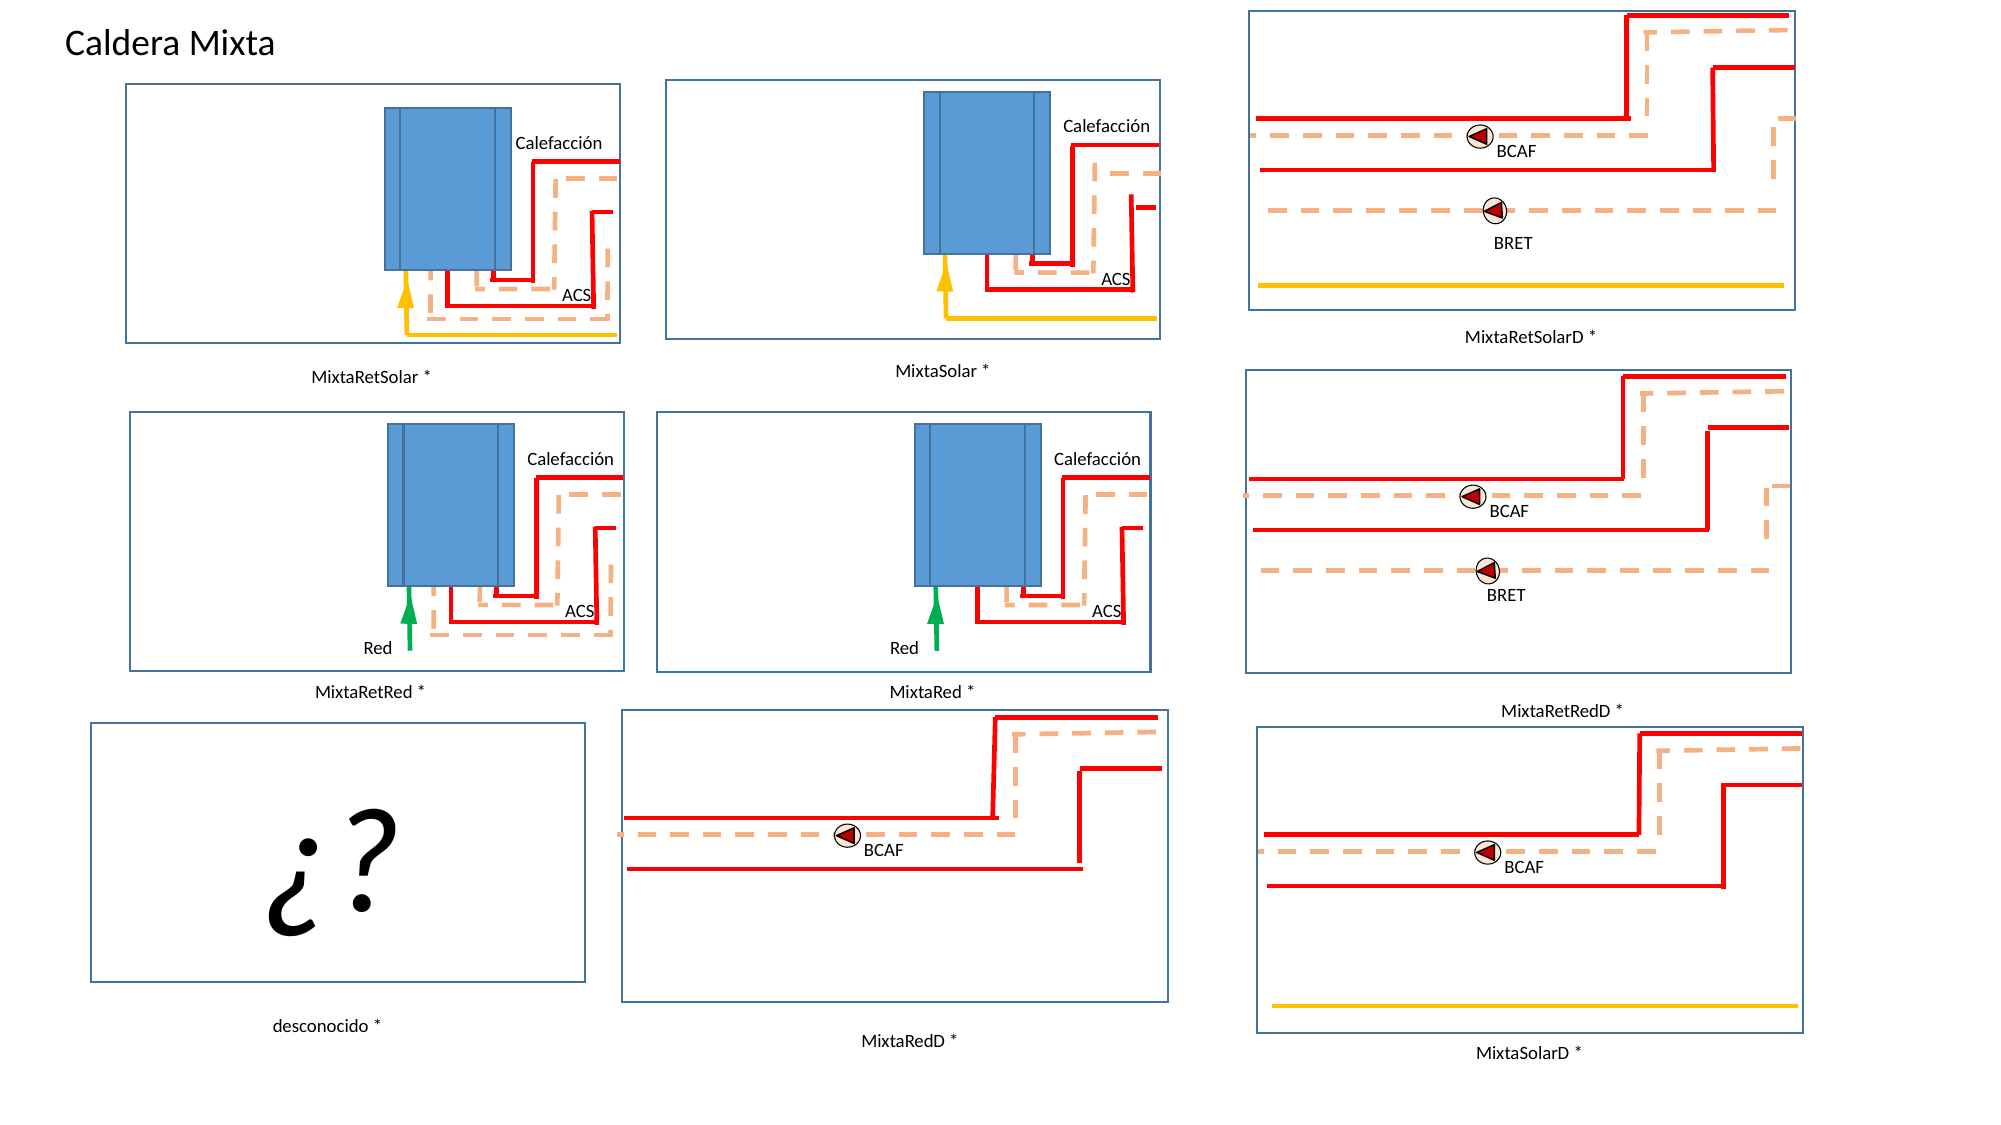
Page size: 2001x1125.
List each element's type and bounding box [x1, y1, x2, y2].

text_box [665, 79, 1165, 340]
text_box [50, 10, 291, 71]
text_box [1256, 690, 1804, 1071]
text_box [129, 411, 629, 710]
text_box [296, 357, 447, 395]
text_box [90, 722, 586, 983]
text_box [1242, 369, 1792, 674]
text_box [258, 1005, 398, 1044]
text_box [125, 83, 621, 344]
text_box [846, 1021, 974, 1060]
text_box [1248, 10, 1797, 311]
text_box [1450, 317, 1612, 356]
text_box [880, 351, 1006, 389]
text_box [617, 411, 1169, 1003]
